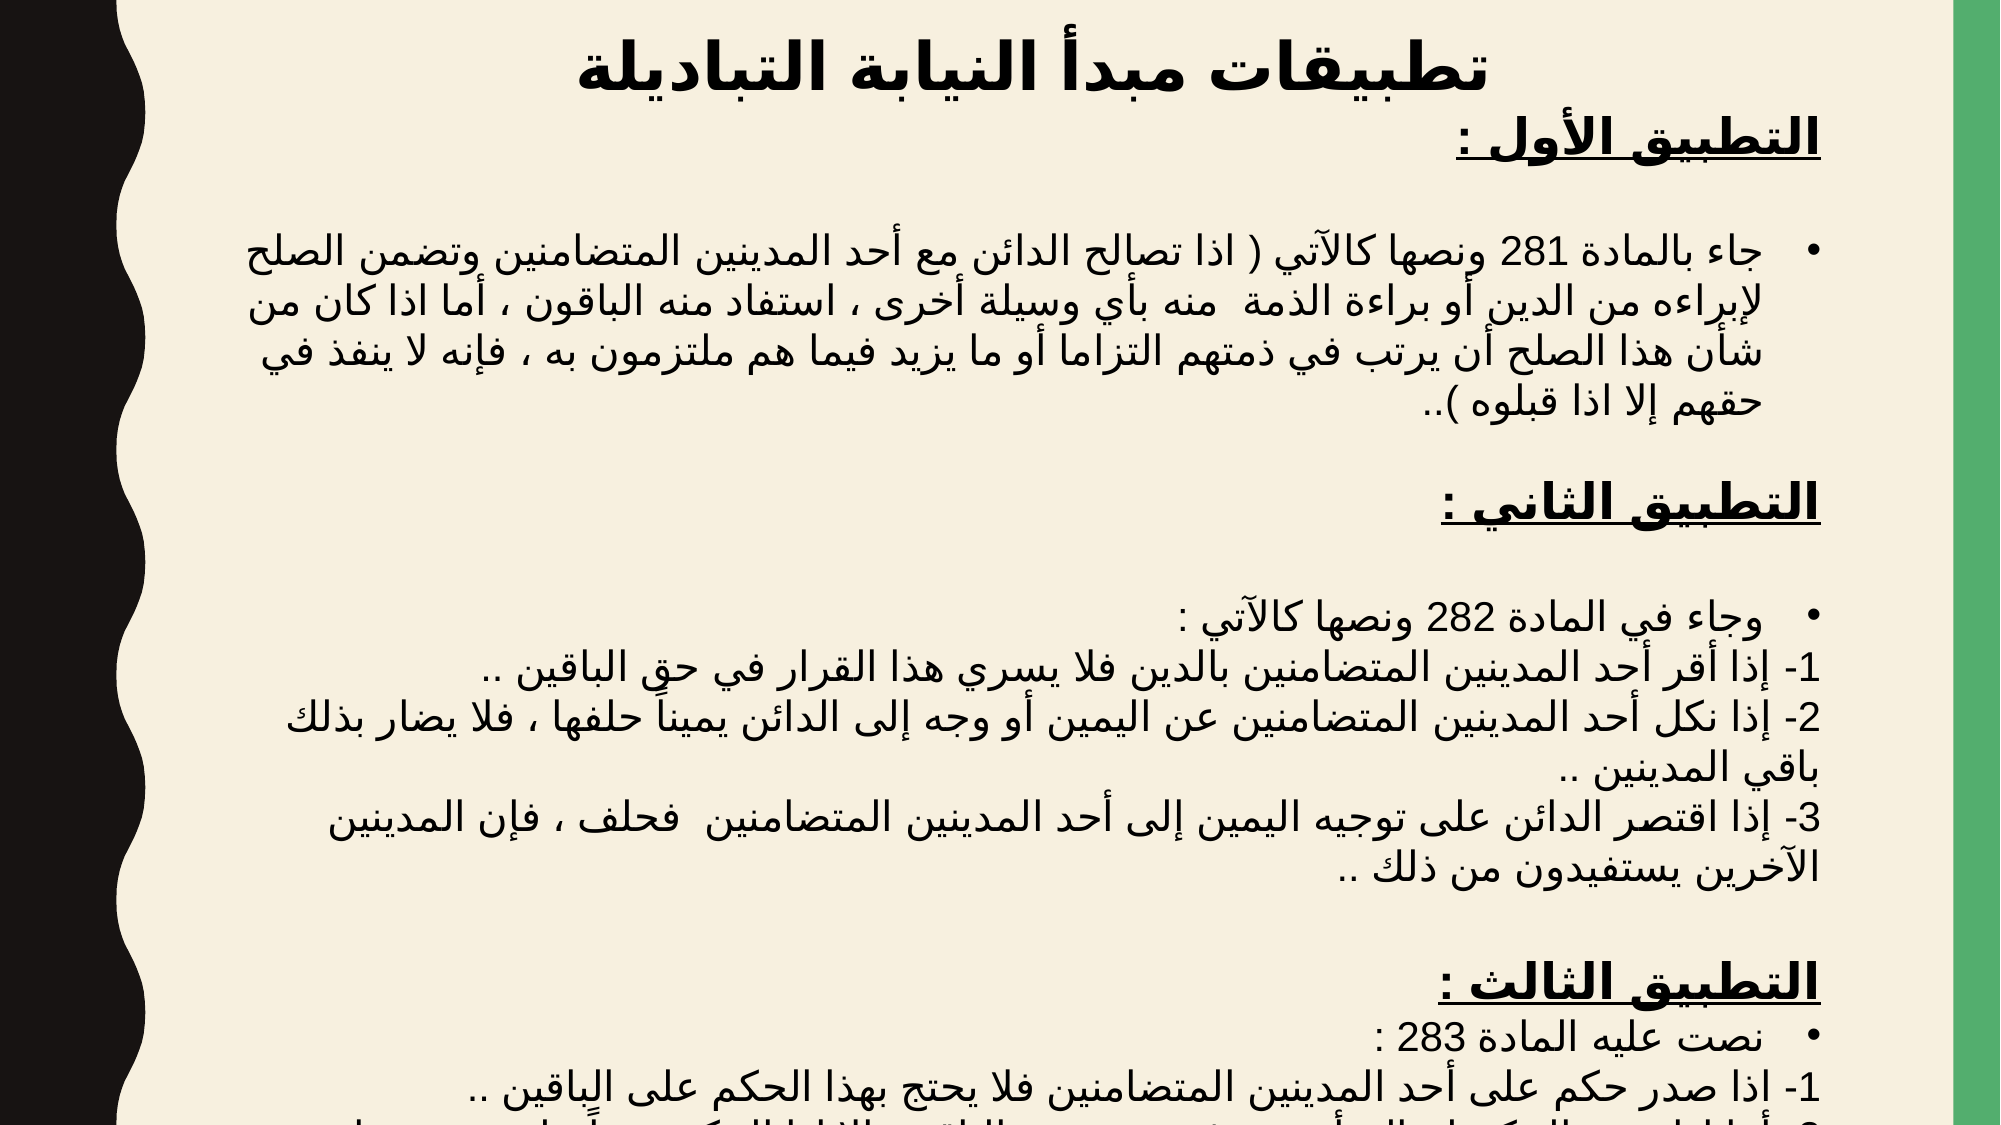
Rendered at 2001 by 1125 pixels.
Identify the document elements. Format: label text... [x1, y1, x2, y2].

text_box تطبيقات مبدأ النيابة التباديلة التطبيق الأول : جاء بالمادة 281 ونصها كالآتي ( اذا تصالح الدائن مع أحد المدينين المتضامنين وتضمن الصلح لإبراءه من الدين أو براءة الذمة منه بأي وسيلة أخرى ، استفاد منه الباقون ، أما اذا كان من شأن هذا الصلح أن يرتب في ذمتهم التزاما أو ما يزيد فيما هم ملتزمون به ، فإنه لا ينفذ في حقهم إلا اذا قبلوه ).. التطبيق الثاني : وجاء في المادة 282 ونصها كالآتي : 1- إذا أقر أحد المدينين المتضامنين بالدين فلا يسري هذا القرار في حق الباقين .. 2- إذا نكل أحد المدينين المتضامنين عن اليمين أو وجه إلى الدائن يميناً حلفها ، فلا يضار بذلك باقي المدينين .. 3- إذا اقتصر الدائن على توجيه اليمين إلى أحد المدينين المتضامنين فحلف ، فإن المدينين الآخرين يستفيدون من ذلك .. التطبيق الثالث : نصت عليه المادة 283 : 1- اذا صدر حكم على أحد المدينين المتضامنين فلا يحتج بهذا الحكم على الباقين .. 2- أما اذا صدر الحكم لصالح أحدهم فيستفيد منه الباقون إلا اذا الحكم مبنياً على سبب خاص بالمدين الذي صدر الحكم لصالحه .. [213, 16, 1836, 1125]
